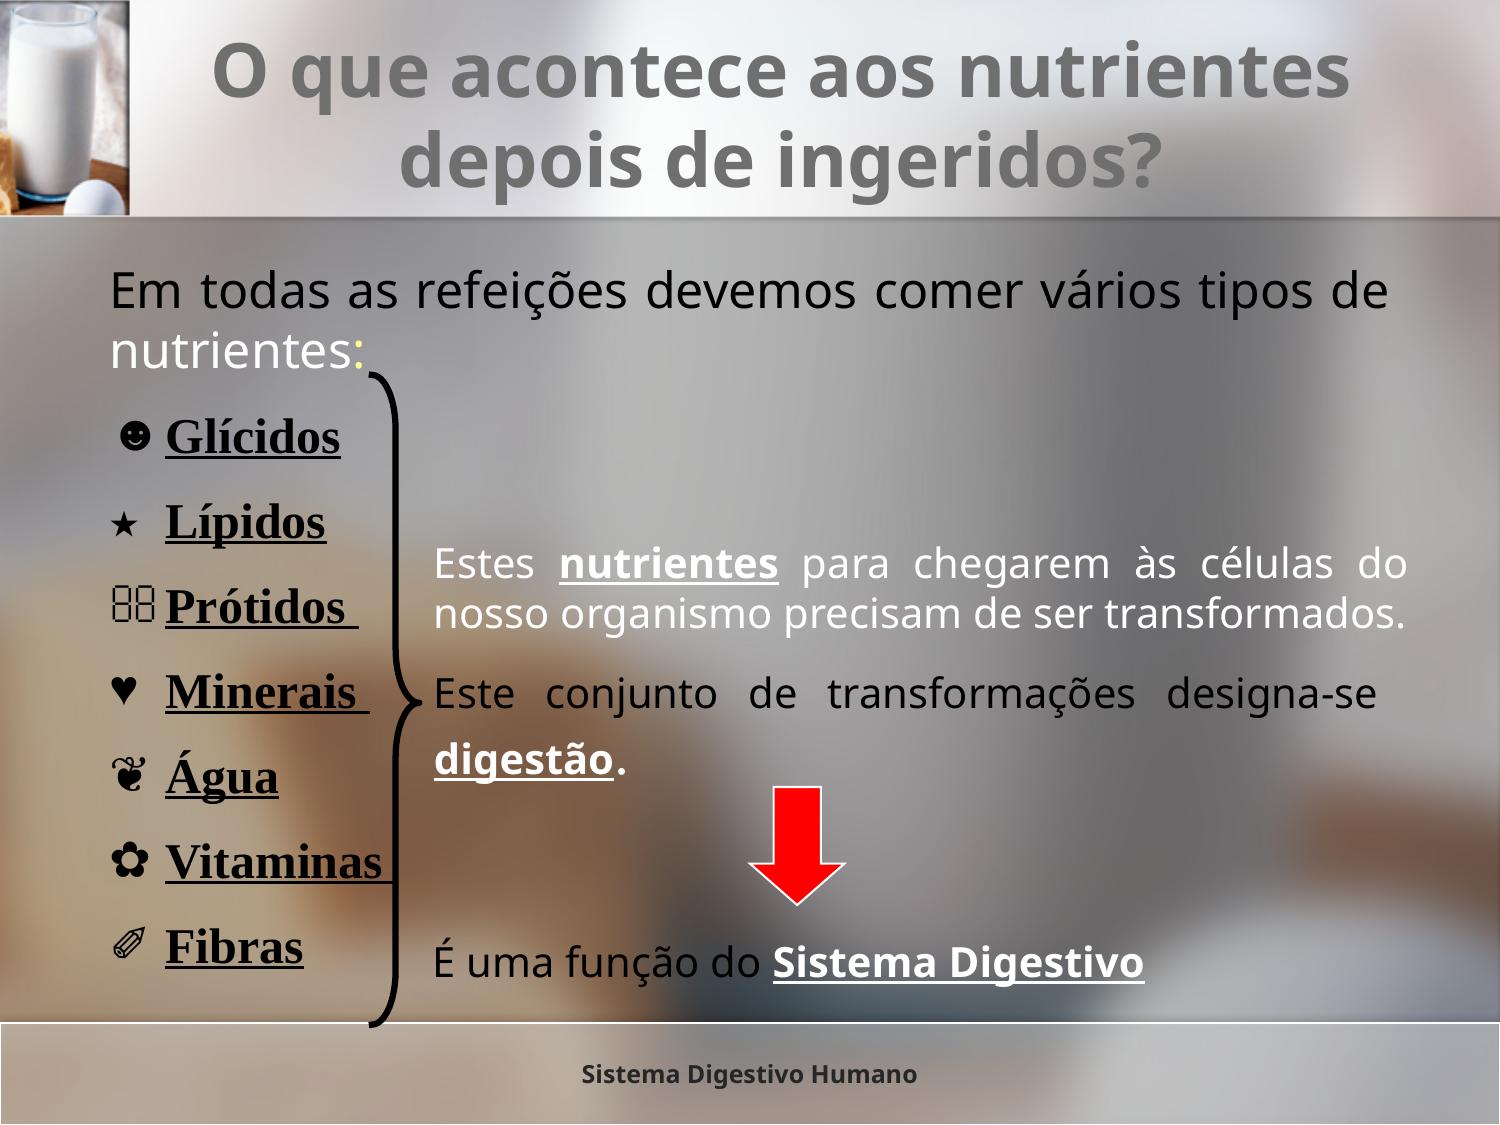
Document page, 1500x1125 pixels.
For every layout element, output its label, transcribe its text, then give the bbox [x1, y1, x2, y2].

text_box [371, 374, 419, 1025]
title O que acontece aos nutrientes depois de ingeridos? [150, 24, 1413, 200]
picture [0, 0, 1500, 1022]
footer Sistema Digestivo Humano [512, 1051, 988, 1125]
text_box É uma função do Sistema Digestivo [417, 928, 1292, 994]
text_box Estes nutrientes para chegarem às células do nosso organismo precisam de ser transformados. Este conjunto de transformações designa-se digestão. [419, 529, 1424, 794]
text_box [749, 786, 845, 906]
text_box Em todas as refeições devemos comer vários tipos de nutrientes: Glícidos Lípidos Prótidos Minerais Água Vitaminas Fibras [94, 250, 1406, 981]
